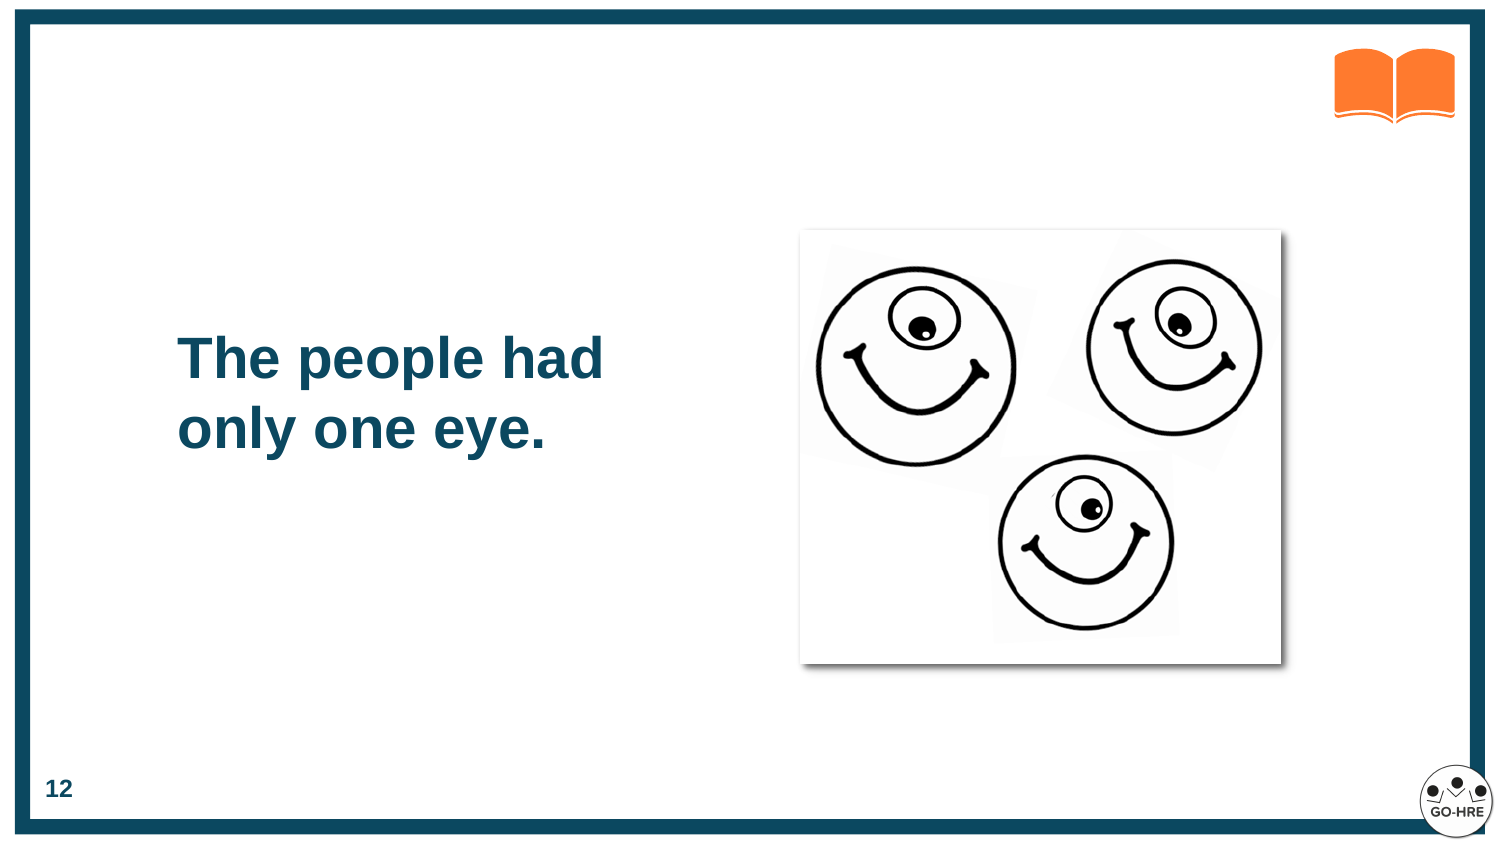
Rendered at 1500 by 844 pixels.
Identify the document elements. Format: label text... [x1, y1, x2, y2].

list The people had only one eye. [143, 196, 711, 585]
picture [1419, 764, 1495, 840]
picture [795, 225, 1293, 677]
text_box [1334, 48, 1455, 124]
slide_number 12 [30, 755, 121, 821]
